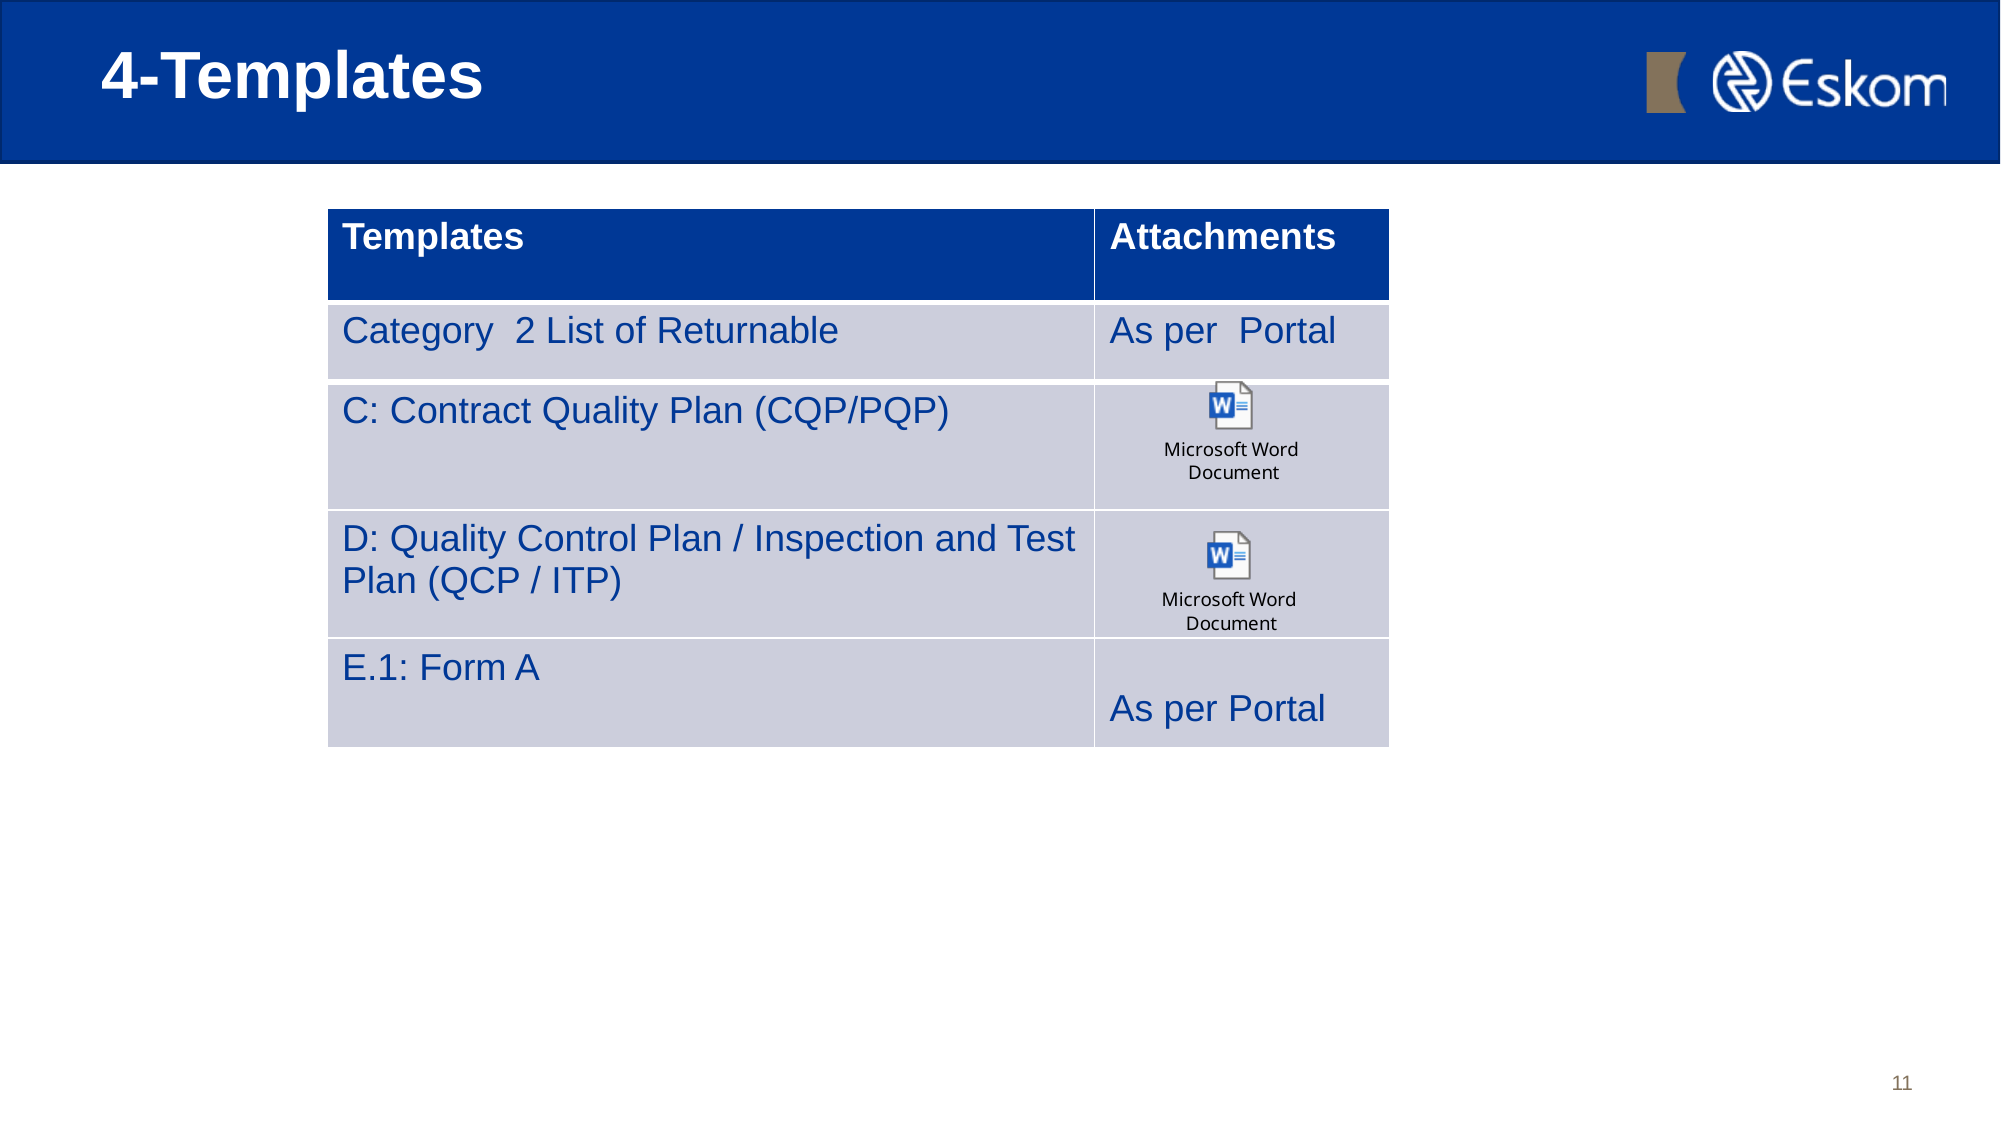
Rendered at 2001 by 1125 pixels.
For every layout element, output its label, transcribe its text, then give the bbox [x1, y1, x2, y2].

table_cell [1095, 511, 1389, 637]
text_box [1158, 379, 1309, 507]
table_header Attachments [1095, 209, 1389, 300]
table_cell As per Portal [1095, 639, 1389, 747]
slide_number 11 [1567, 1058, 1929, 1103]
table_cell C: Contract Quality Plan (CQP/PQP) [328, 385, 1094, 509]
table_cell [1313, 385, 1389, 509]
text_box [1155, 530, 1307, 658]
table_cell [1095, 385, 1152, 509]
table_cell Category 2 List of Returnable [328, 305, 1094, 379]
table_cell D: Quality Control Plan / Inspection and Test Plan (QCP / ITP) [328, 511, 1094, 637]
table_cell As per Portal [1095, 305, 1389, 379]
table_header Templates [328, 209, 1094, 300]
title 4-Templates [86, 23, 1583, 133]
table_cell E.1: Form A [328, 639, 1094, 747]
